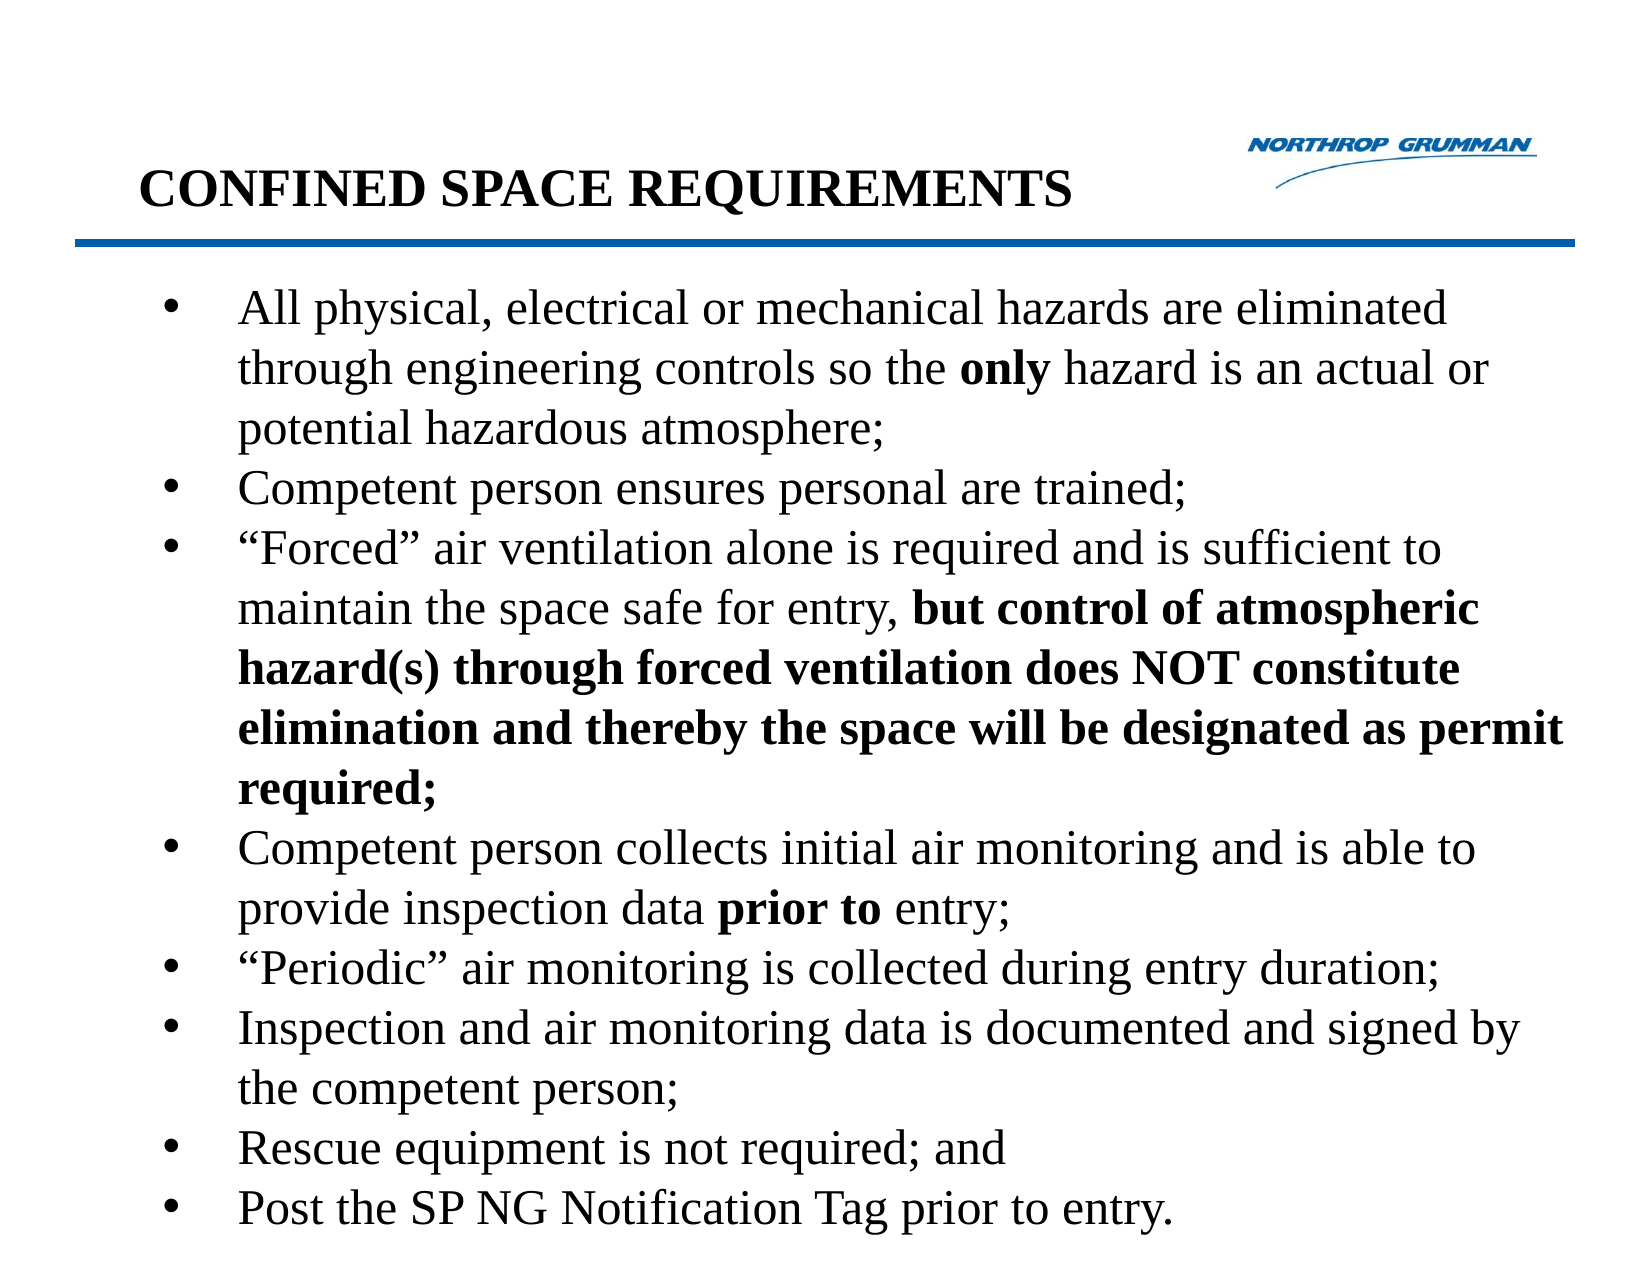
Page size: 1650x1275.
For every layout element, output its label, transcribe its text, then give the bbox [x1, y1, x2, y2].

title CONFINED SPACE REQUIREMENTS [138, 152, 1512, 218]
list All physical, electrical or mechanical hazards are eliminated through engineering controls so the only hazard is an actual or potential hazardous atmosphere; Competent person ensures personal are trained; “Forced” air ventilation alone is required and is sufficient to maintain the space safe for entry, but control of atmospheric hazard(s) through forced ventilation does NOT constitute elimination and thereby the space will be designated as permit required; Competent person collects initial air monitoring and is able to provide inspection data prior to entry; “Periodic” air monitoring is collected during entry duration; Inspection and air monitoring data is documented and signed by the competent person; Rescue equipment is not required; and Post the SP NG Notification Tag prior to entry. [162, 275, 1588, 1245]
picture [1247, 136, 1537, 189]
